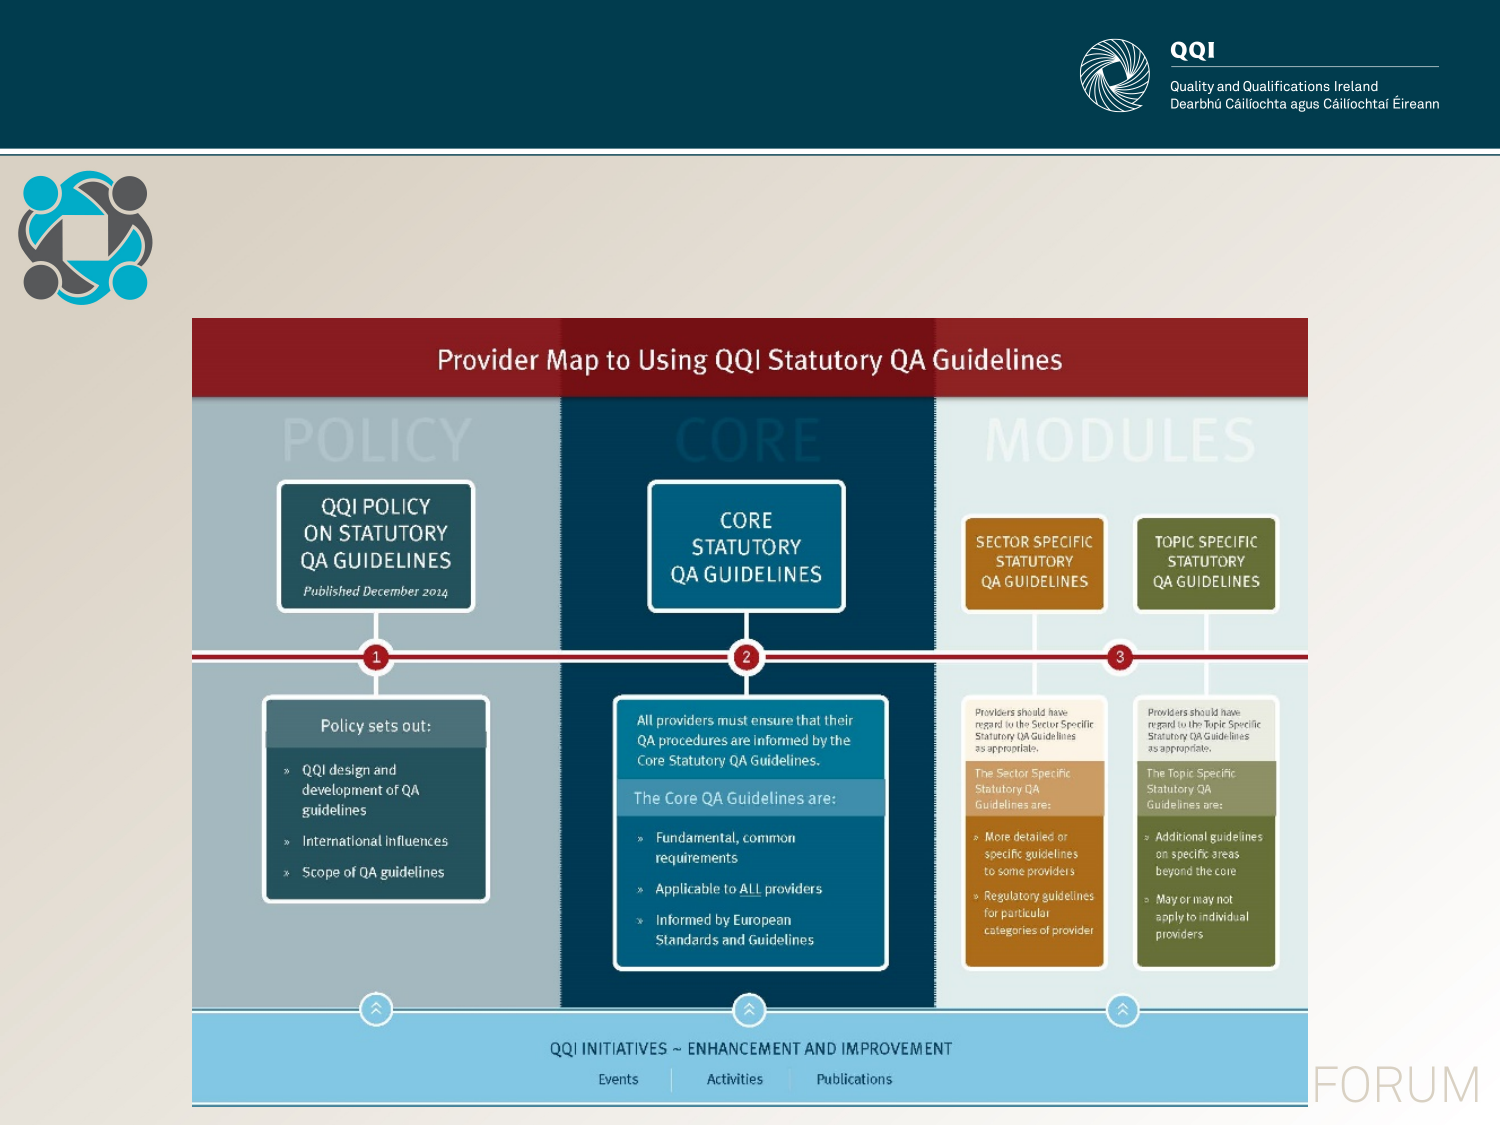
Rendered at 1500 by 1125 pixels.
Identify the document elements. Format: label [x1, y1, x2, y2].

picture [1190, 42, 1204, 60]
picture [1092, 69, 1106, 83]
picture [1105, 52, 1120, 66]
picture [0, 149, 1500, 1125]
picture [1123, 65, 1138, 79]
list [192, 317, 1308, 1107]
picture [1110, 82, 1124, 96]
picture [1209, 43, 1213, 57]
picture [1172, 42, 1186, 60]
